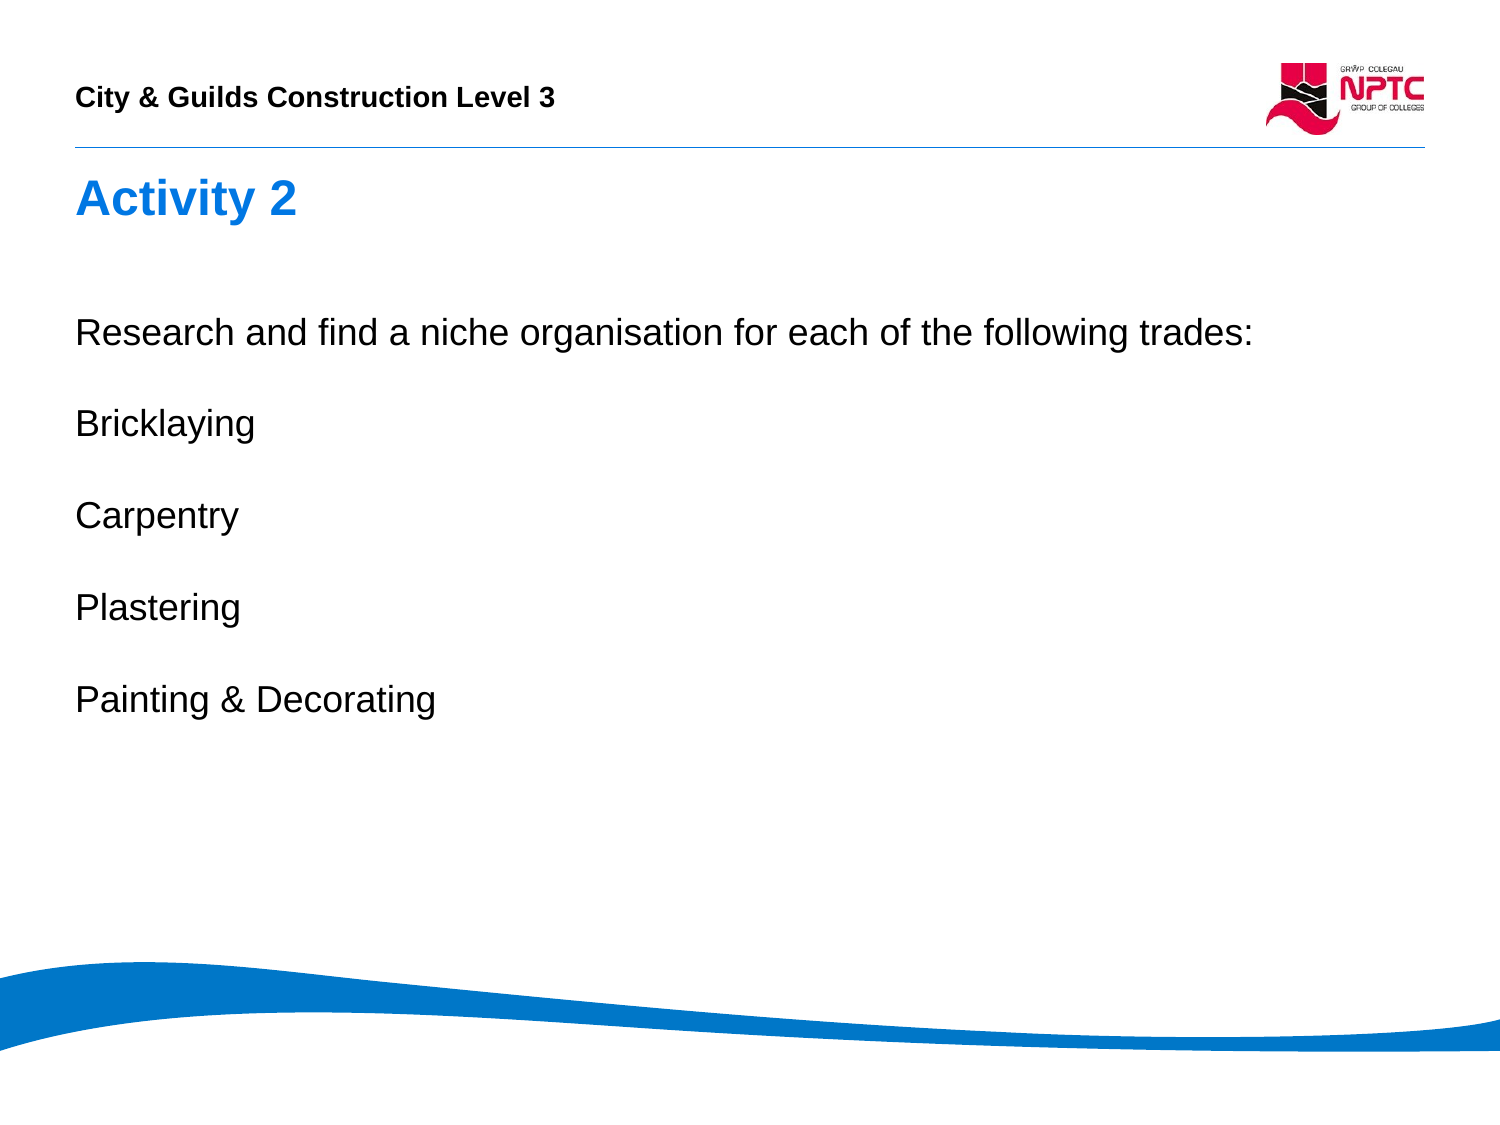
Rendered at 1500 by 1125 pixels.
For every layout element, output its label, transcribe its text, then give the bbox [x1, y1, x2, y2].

list Research and find a niche organisation for each of the following trades: Bricklaying Carpentry Plastering Painting & Decorating [74, 302, 1426, 946]
title Activity 2 [74, 165, 1426, 229]
picture [1266, 63, 1424, 135]
